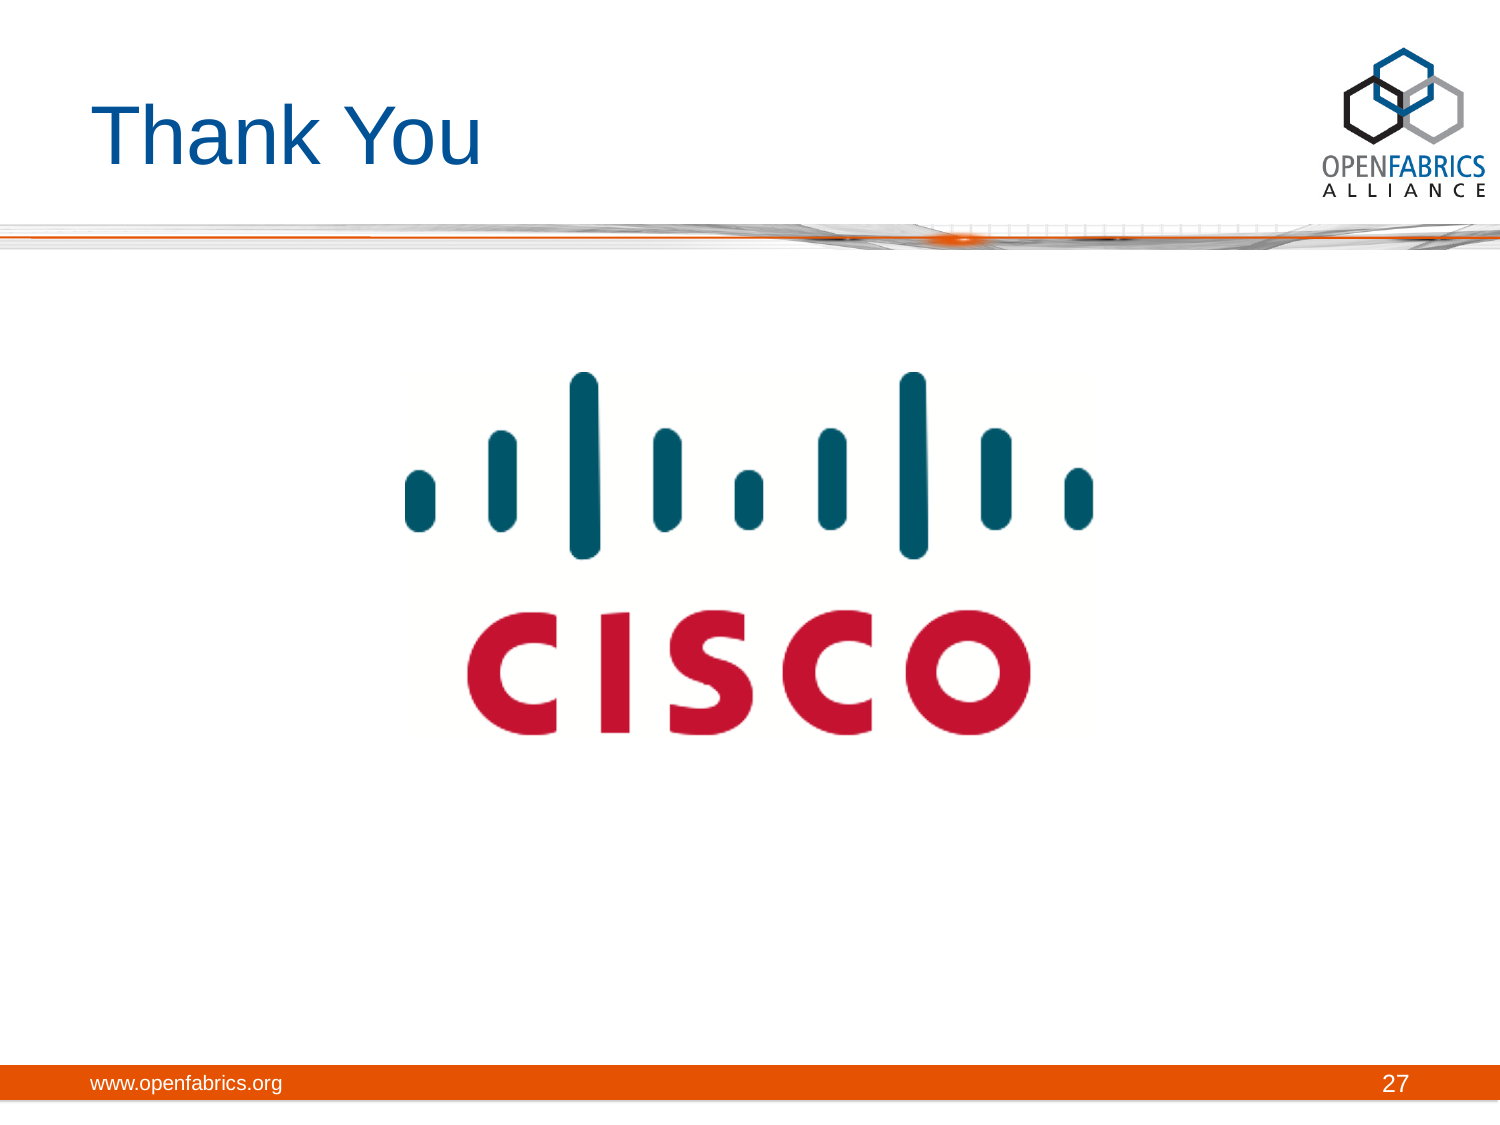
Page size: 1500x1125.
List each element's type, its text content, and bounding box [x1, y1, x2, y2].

slide_number 27 [1074, 1052, 1425, 1113]
picture [405, 372, 1096, 738]
picture [0, 239, 1500, 250]
title Thank You [74, 37, 1301, 226]
footer www.openfabrics.org [75, 1052, 550, 1113]
picture [0, 224, 1500, 236]
picture [1312, 37, 1494, 219]
